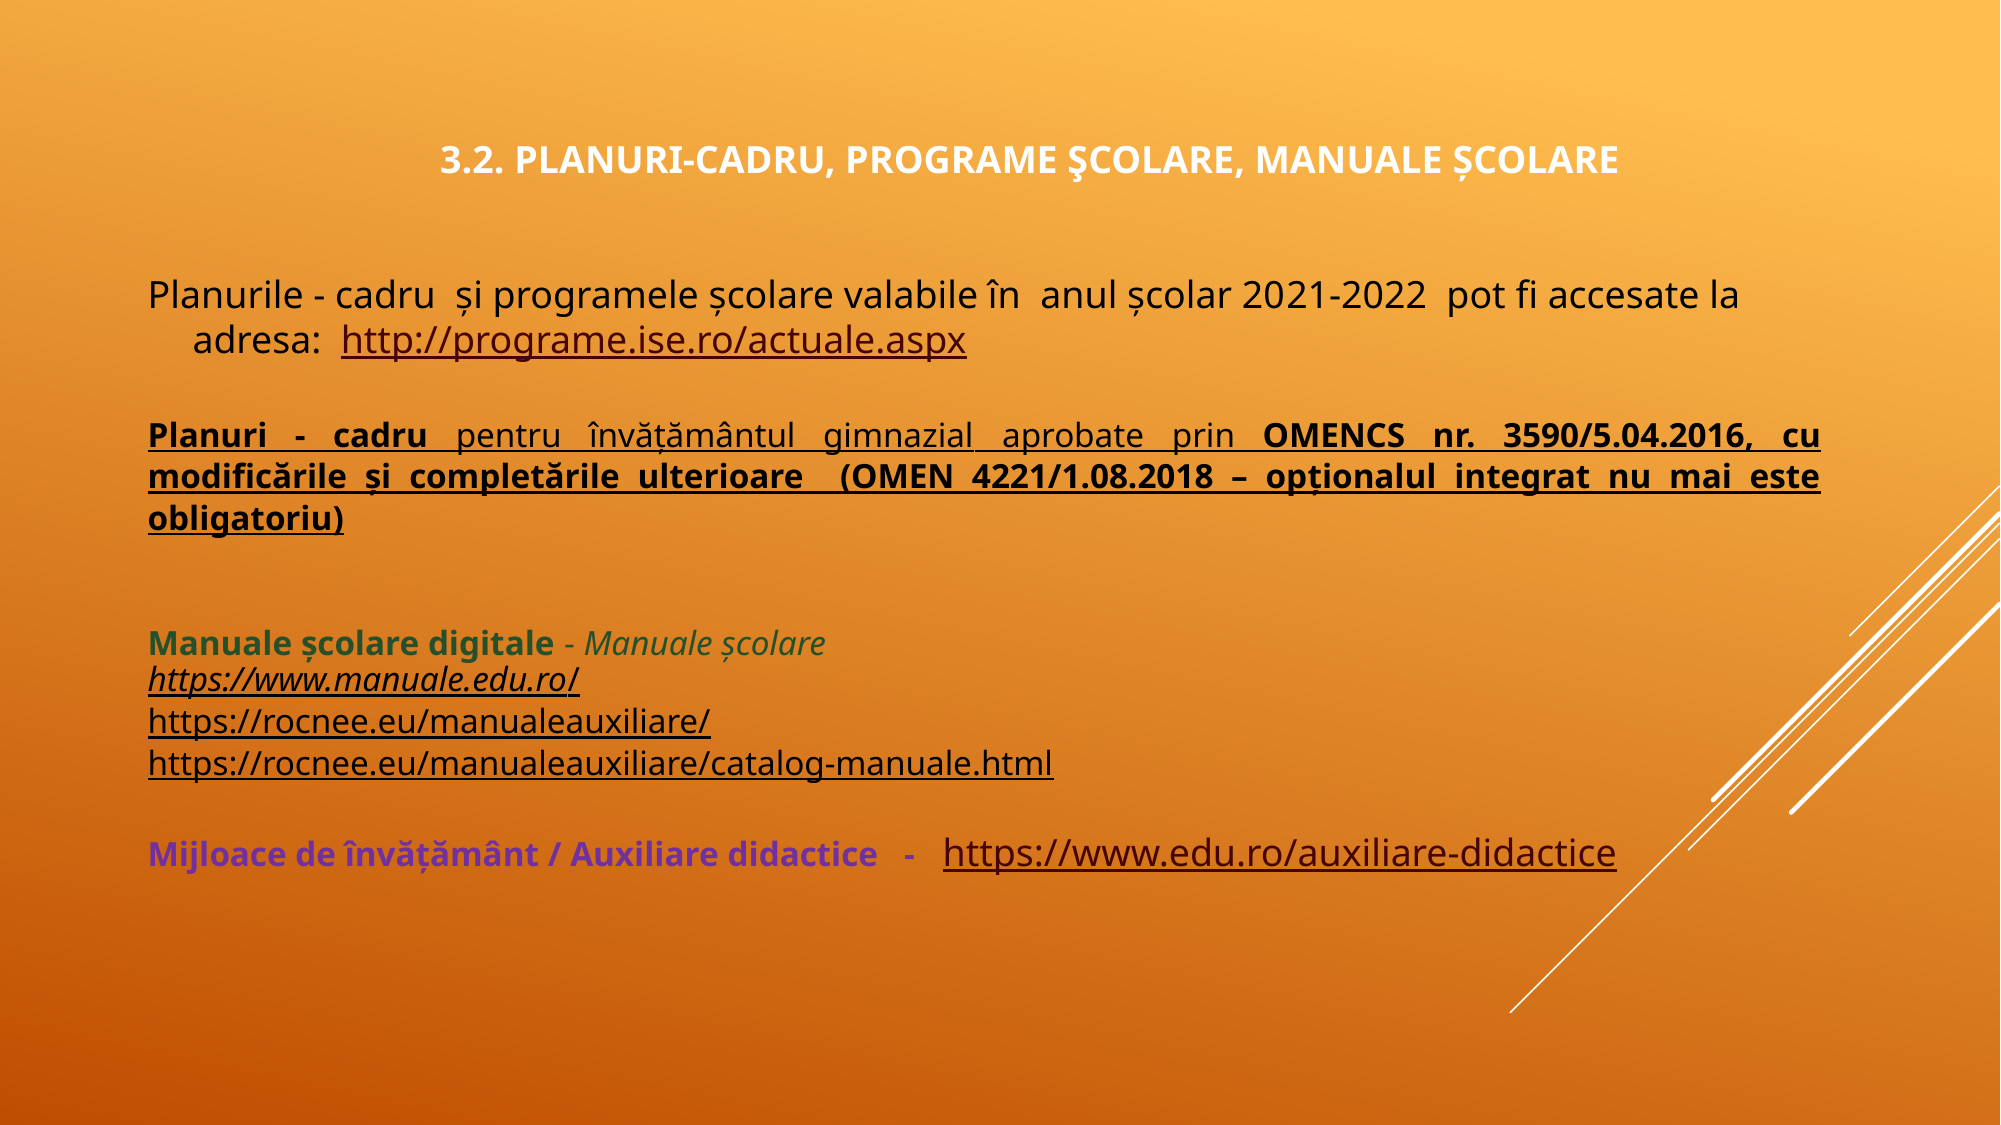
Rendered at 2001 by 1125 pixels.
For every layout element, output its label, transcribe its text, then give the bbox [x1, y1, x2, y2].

text_box 3.2. PLANURI-CADRU, PROGRAME ŞCOLARE, MANUALE ȘCOLARE Planurile - cadru și programele școlare valabile în anul școlar 2021-2022 pot fi accesate la adresa: http://programe.ise.ro/actuale.aspx Planuri - cadru pentru învățământul gimnazial aprobate prin OMENCS nr. 3590/5.04.2016, cu modificările și completările ulterioare (OMEN 4221/1.08.2018 – opționalul integrat nu mai este obligatoriu) Manuale școlare digitale - Manuale școlare https://www.manuale.edu.ro/ https://rocnee.eu/manualeauxiliare/ https://rocnee.eu/manualeauxiliare/catalog-manuale.html Mijloace de învățământ / Auxiliare didactice - https://www.edu.ro/auxiliare-didactice [132, 83, 1836, 933]
